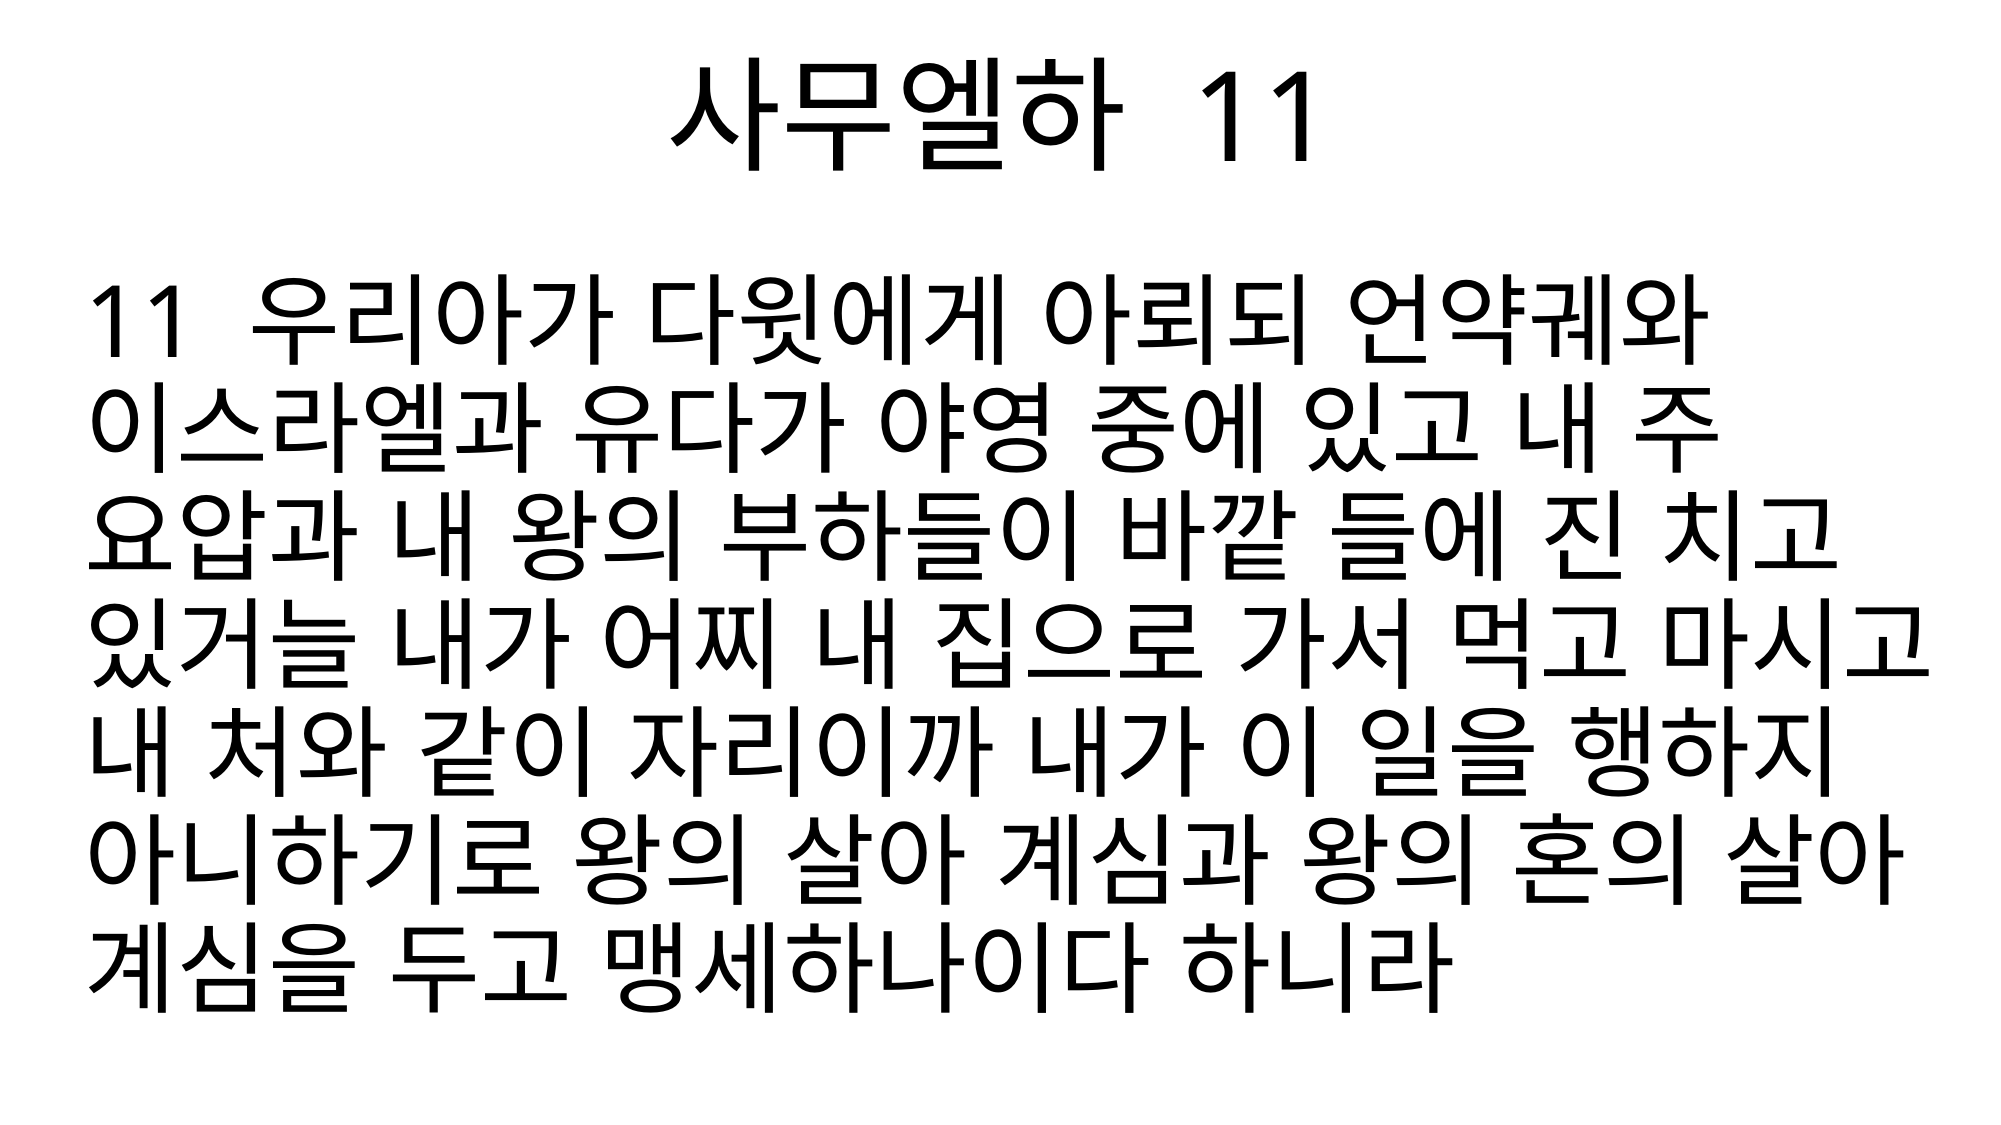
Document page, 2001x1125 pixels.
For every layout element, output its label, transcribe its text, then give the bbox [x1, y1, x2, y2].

footer 사무엘하 11 [0, 32, 2000, 192]
picture [0, 0, 2001, 1125]
list 11 우리아가 다윗에게 아뢰되 언약궤와 이스라엘과 유다가 야영 중에 있고 내 주 요압과 내 왕의 부하들이 바깥 들에 진 치고 있거늘 내가 어찌 내 집으로 가서 먹고 마시고 내 처와 같이 자리이까 내가 이 일을 행하지 아니하기로 왕의 살아 계심과 왕의 혼의 살아 계심을 두고 맹세하나이다 하니라 [69, 263, 1953, 423]
